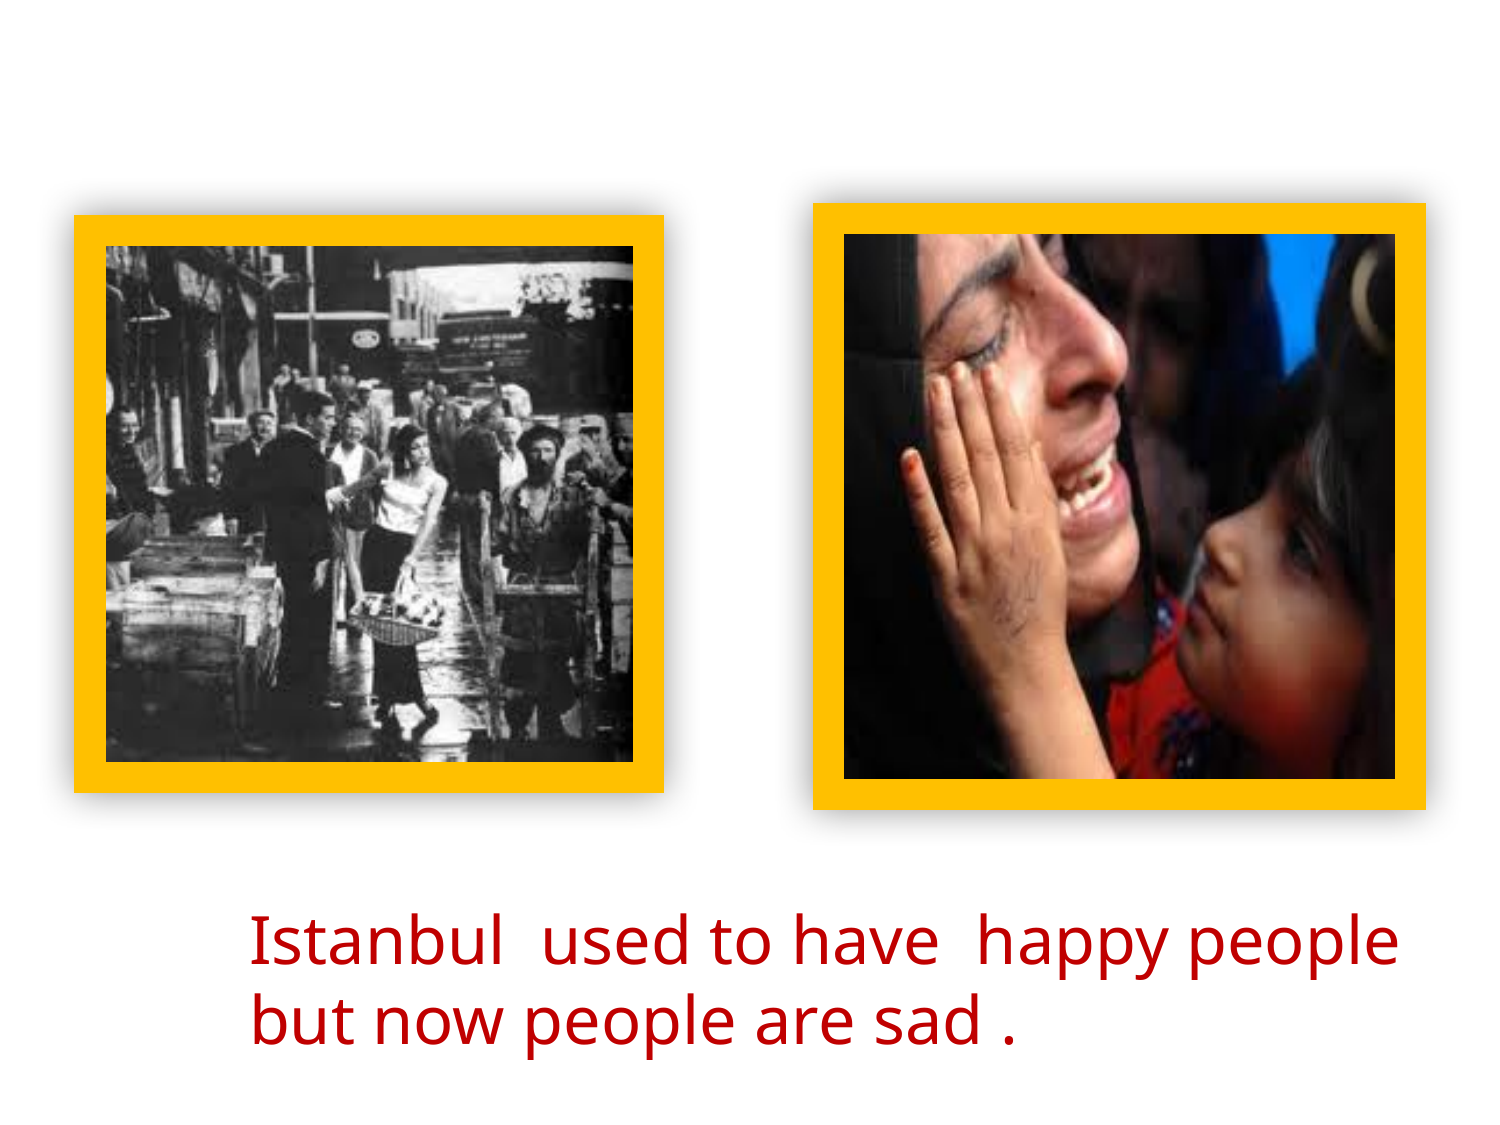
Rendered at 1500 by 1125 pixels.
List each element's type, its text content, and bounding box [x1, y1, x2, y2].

picture [843, 234, 1395, 780]
picture [105, 245, 633, 763]
text_box Istanbul used to have happy people but now people are sad . [234, 890, 1500, 1066]
